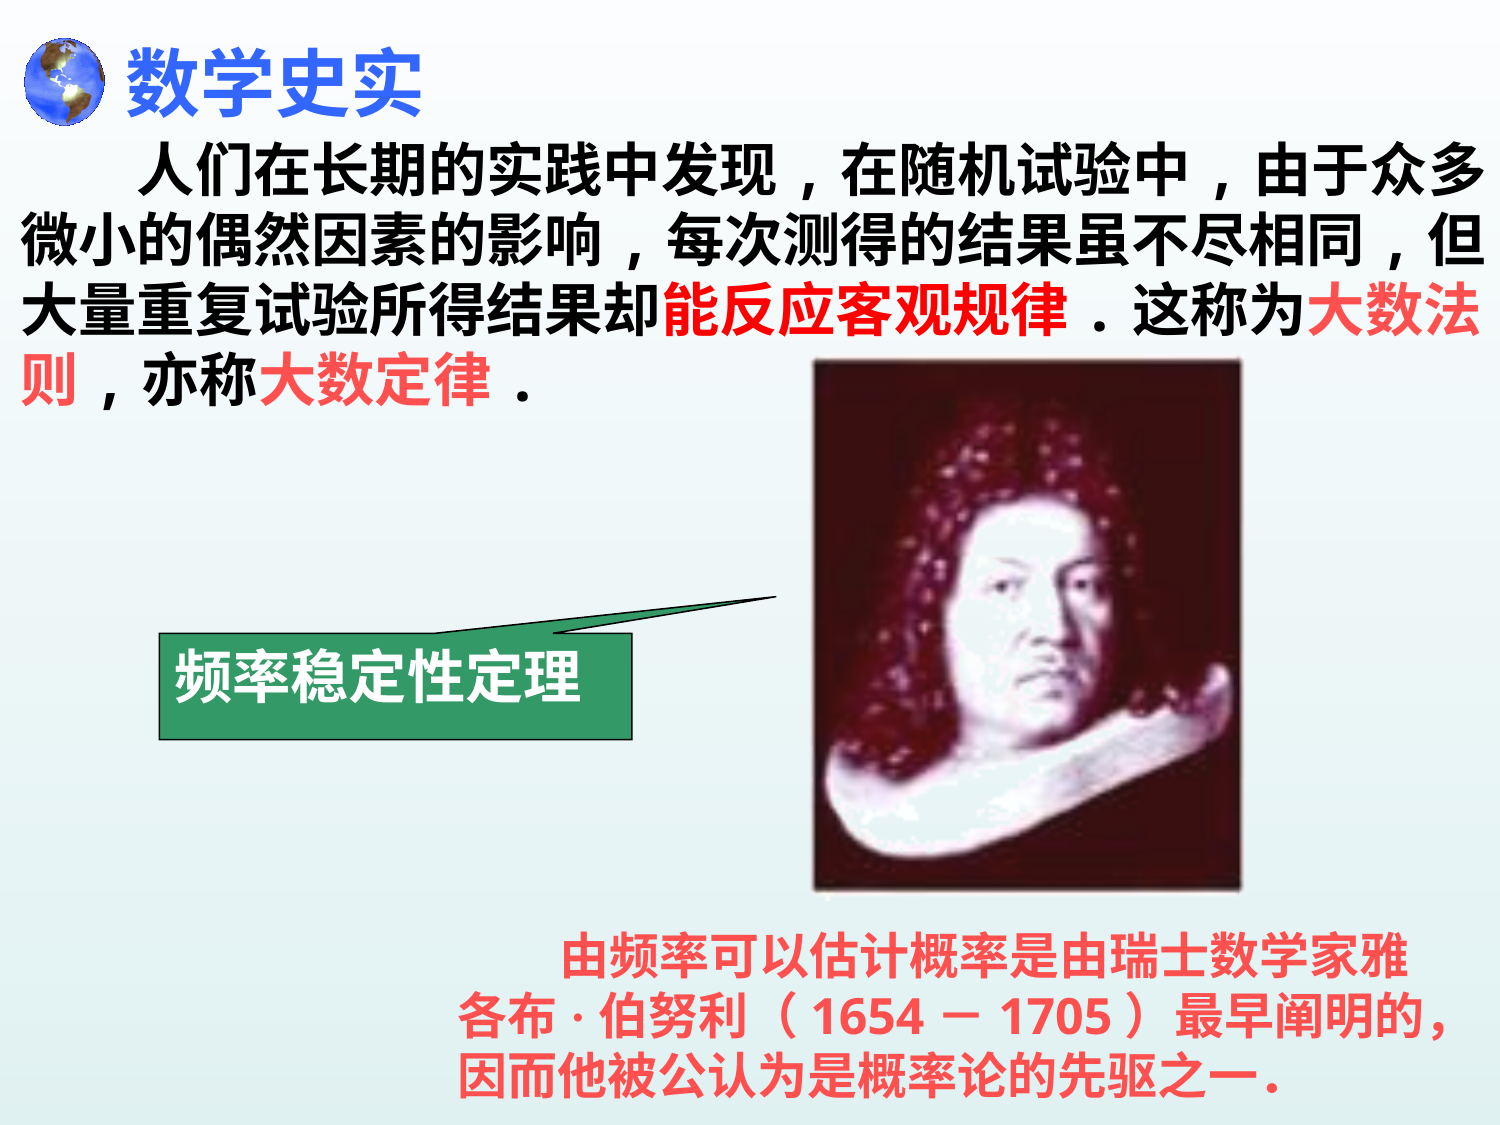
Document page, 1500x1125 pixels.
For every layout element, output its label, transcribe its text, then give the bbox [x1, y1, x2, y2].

picture [773, 337, 1269, 901]
text_box 由频率可以估计概率是由瑞士数学家雅各布·伯努利（1654－1705）最早阐明的，因而他被公认为是概率论的先驱之一． [442, 916, 1459, 1112]
text_box 人们在长期的实践中发现,在随机试验中,由于众多微小的偶然因素的影响,每次测得的结果虽不尽相同,但大量重复试验所得结果却能反应客观规律.这称为大数法则,亦称大数定律. [5, 125, 1500, 421]
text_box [159, 633, 674, 740]
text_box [16, 28, 890, 135]
